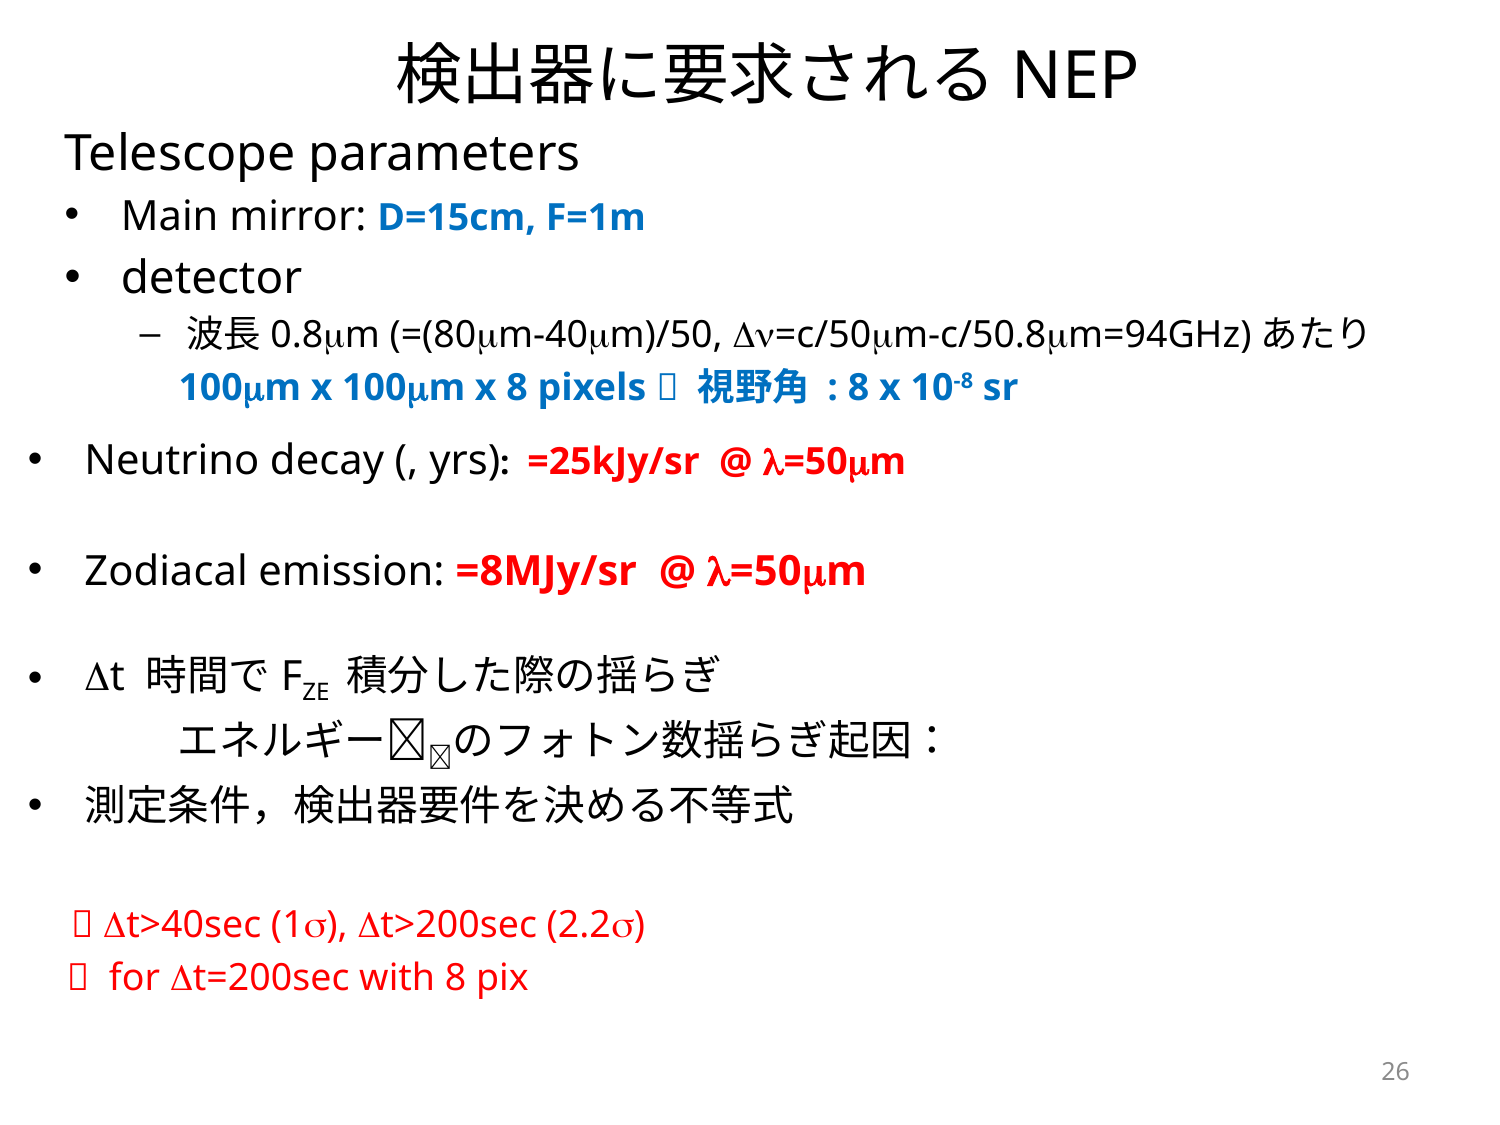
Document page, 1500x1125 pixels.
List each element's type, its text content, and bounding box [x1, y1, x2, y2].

list Telescope parameters Main mirror: D=15cm, F=1m detector 波長0.8m (=(80m-40m)/50, =c/50m-c/50.8m=94GHz)あたり 100m x 100m x 8 pixels  視野角 : 8 x 10-8 sr [49, 112, 1471, 433]
text_box [194, 1003, 1500, 1125]
title 検出器に要求されるNEP [64, 15, 1471, 112]
